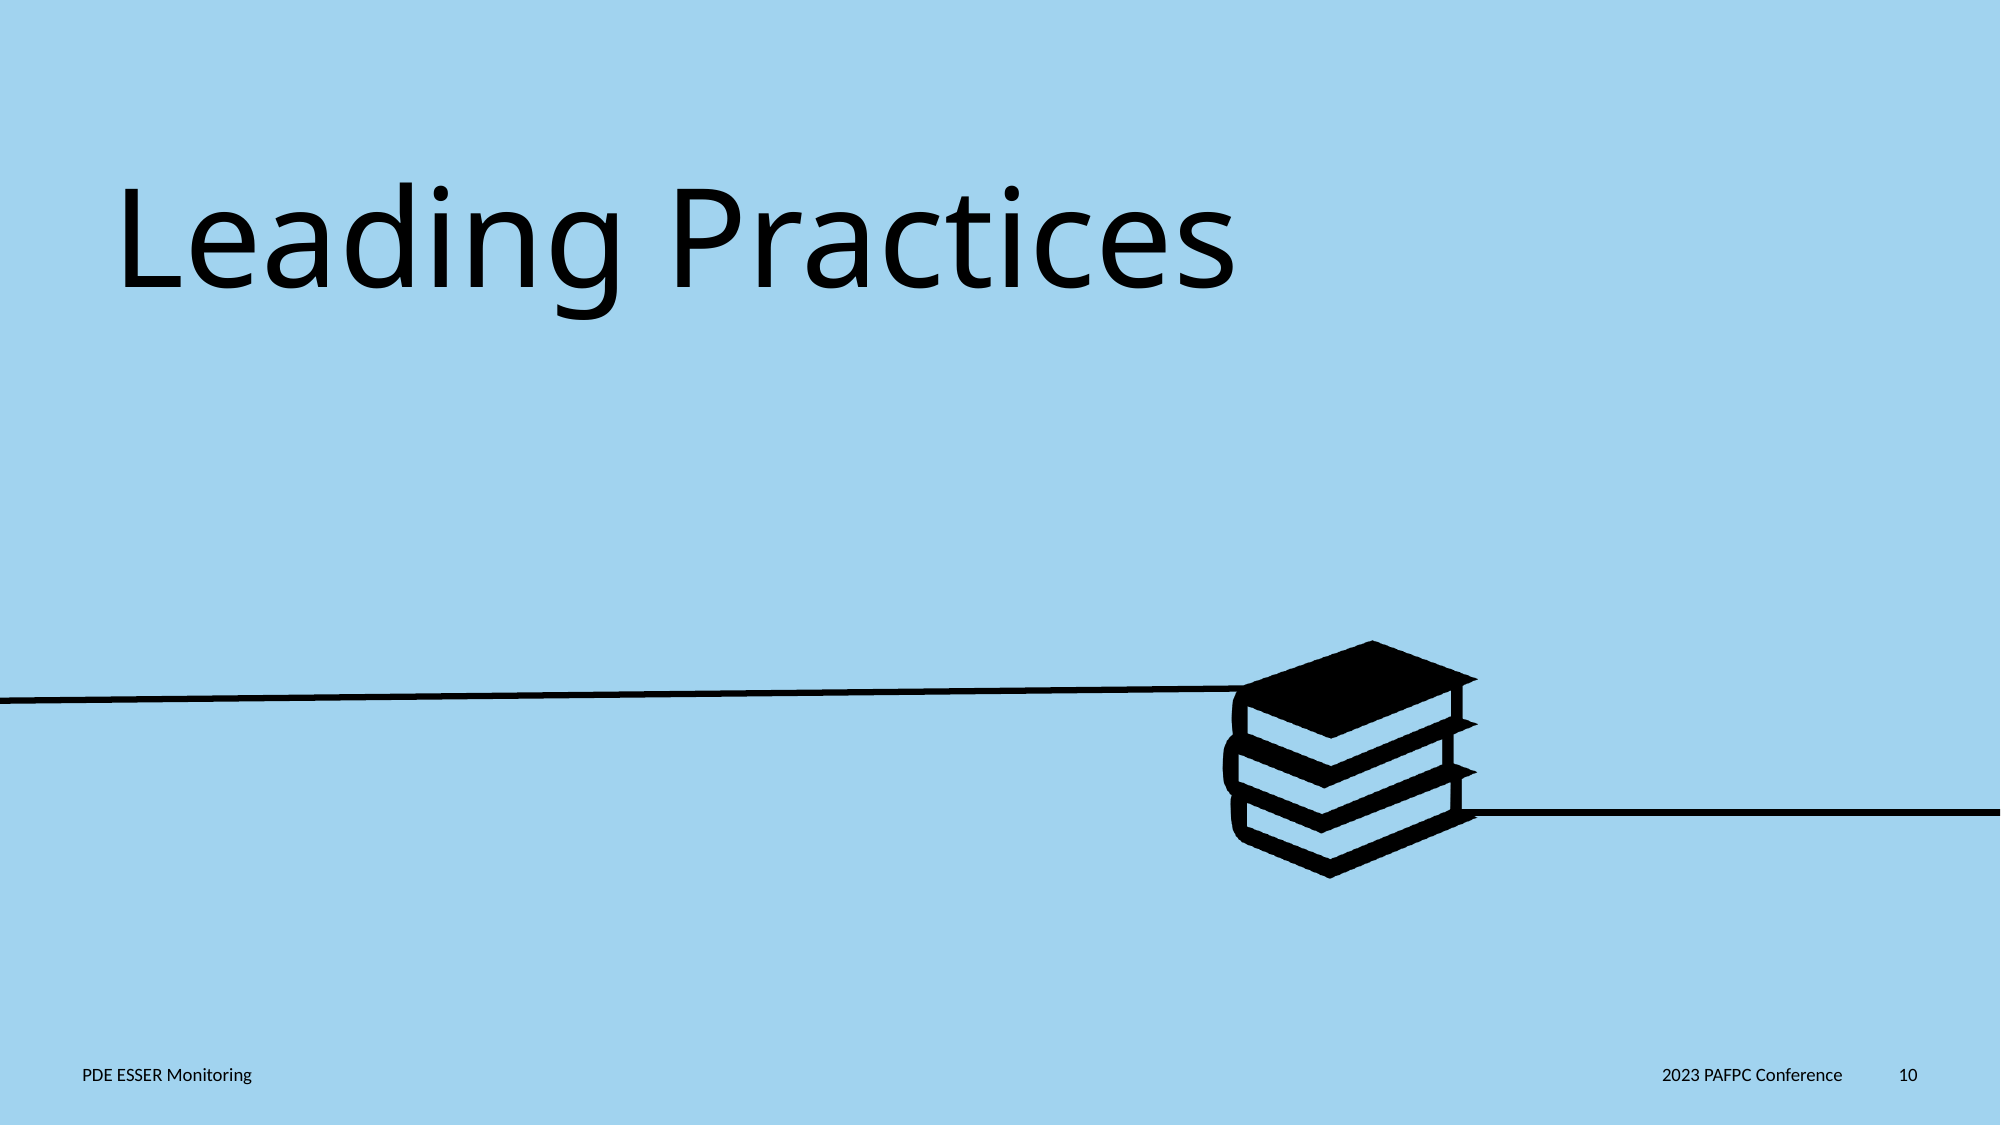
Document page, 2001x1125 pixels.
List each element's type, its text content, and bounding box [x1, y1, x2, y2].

picture [1206, 615, 1494, 903]
title Leading Practices [112, 149, 1638, 521]
